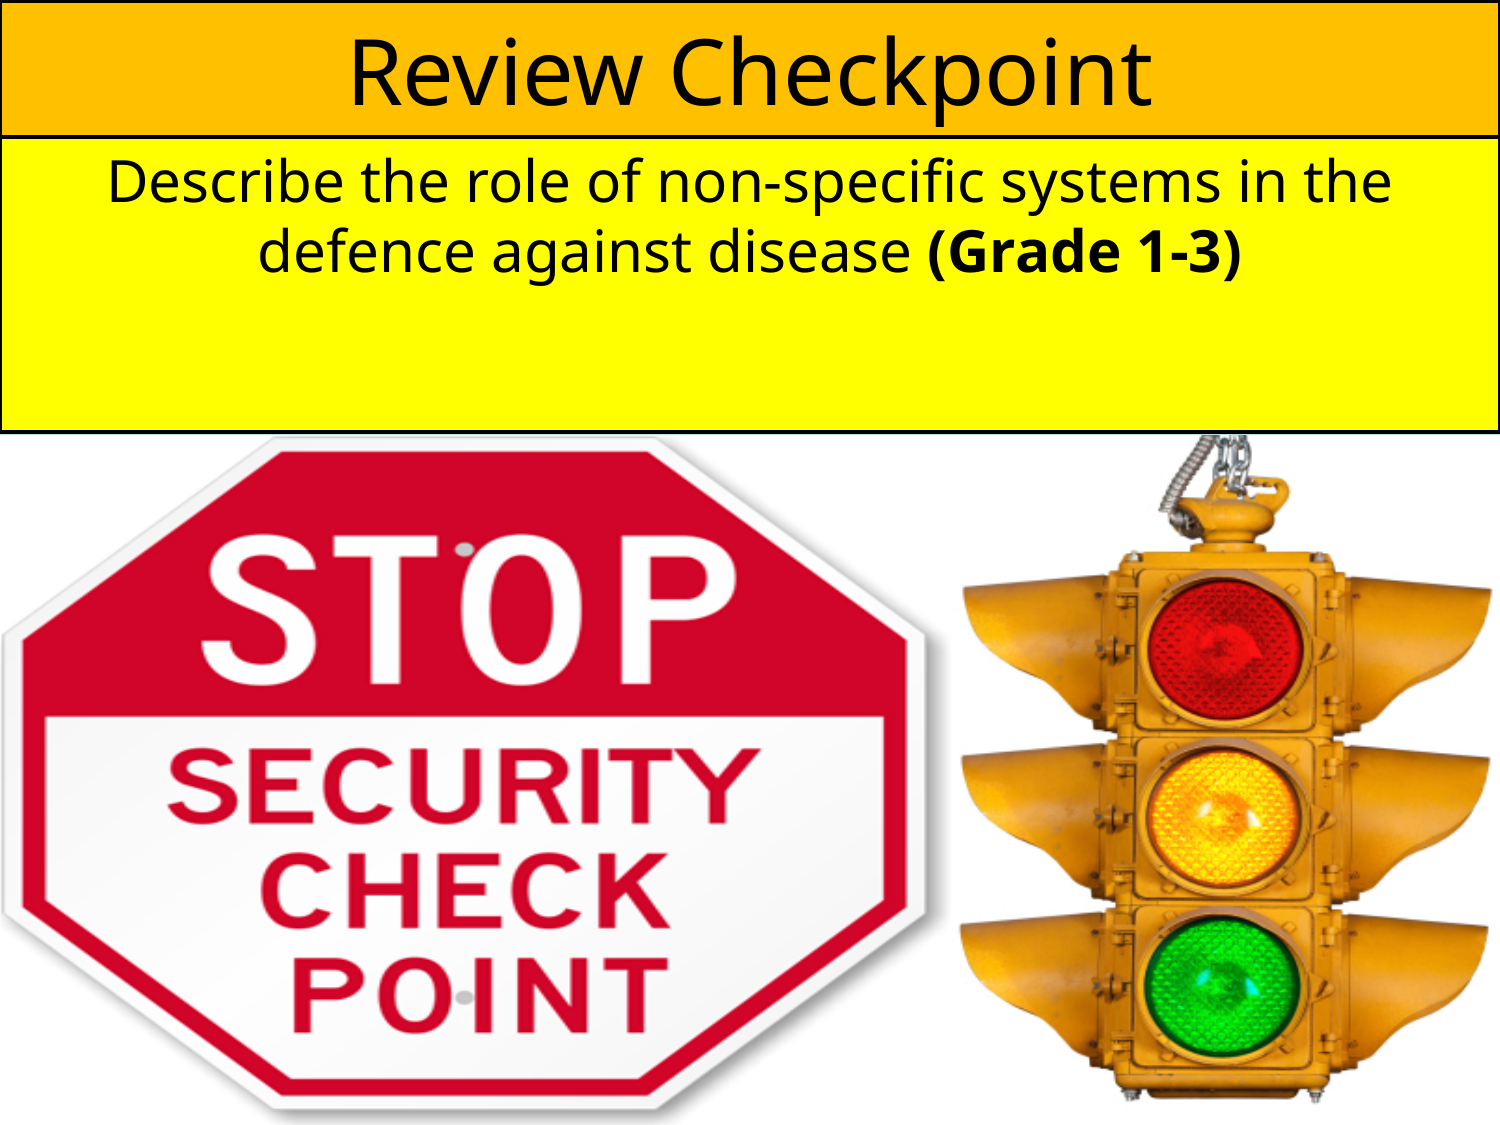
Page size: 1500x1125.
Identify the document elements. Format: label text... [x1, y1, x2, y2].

title Review Checkpoint [0, 0, 1500, 135]
picture [0, 434, 1500, 1125]
text_box Describe the role of non-specific systems in the defence against disease (Grade 1-3) [0, 135, 1500, 434]
